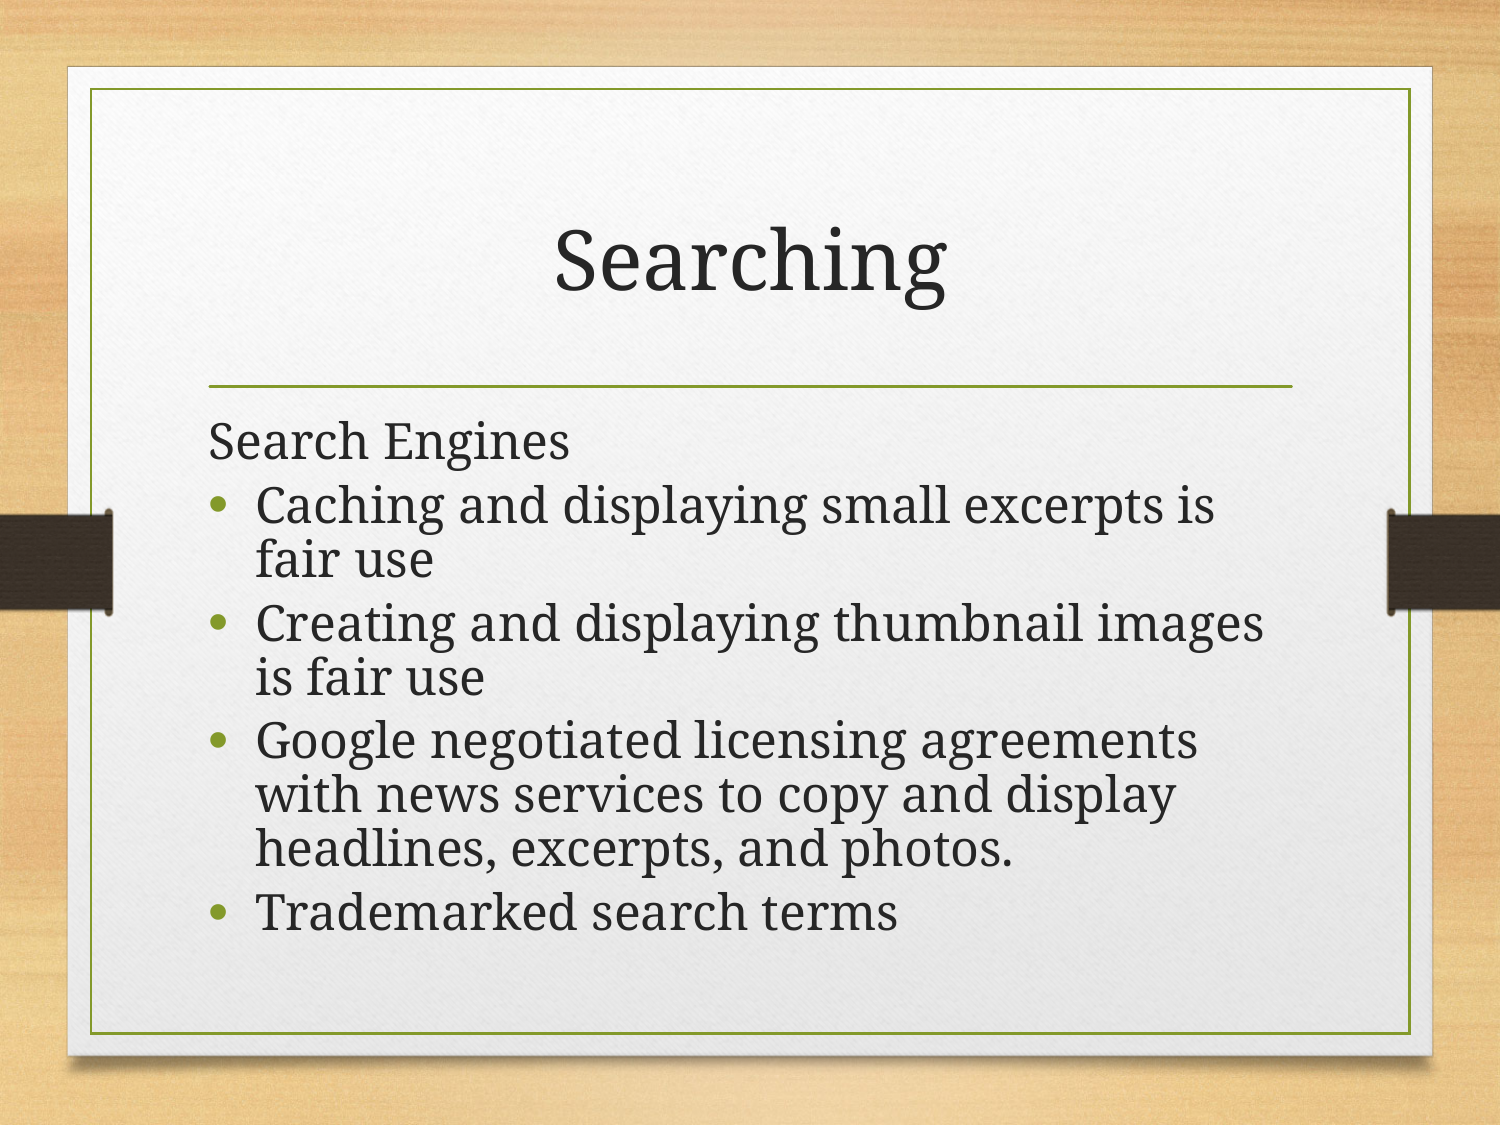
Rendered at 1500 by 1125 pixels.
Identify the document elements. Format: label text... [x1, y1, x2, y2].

list Search Engines Caching and displaying small excerpts is fair use Creating and displaying thumbnail images is fair use Google negotiated licensing agreements with news services to copy and display headlines, excerpts, and photos. Trademarked search terms [193, 408, 1309, 974]
title Searching [193, 150, 1309, 365]
picture [0, 0, 1500, 1125]
